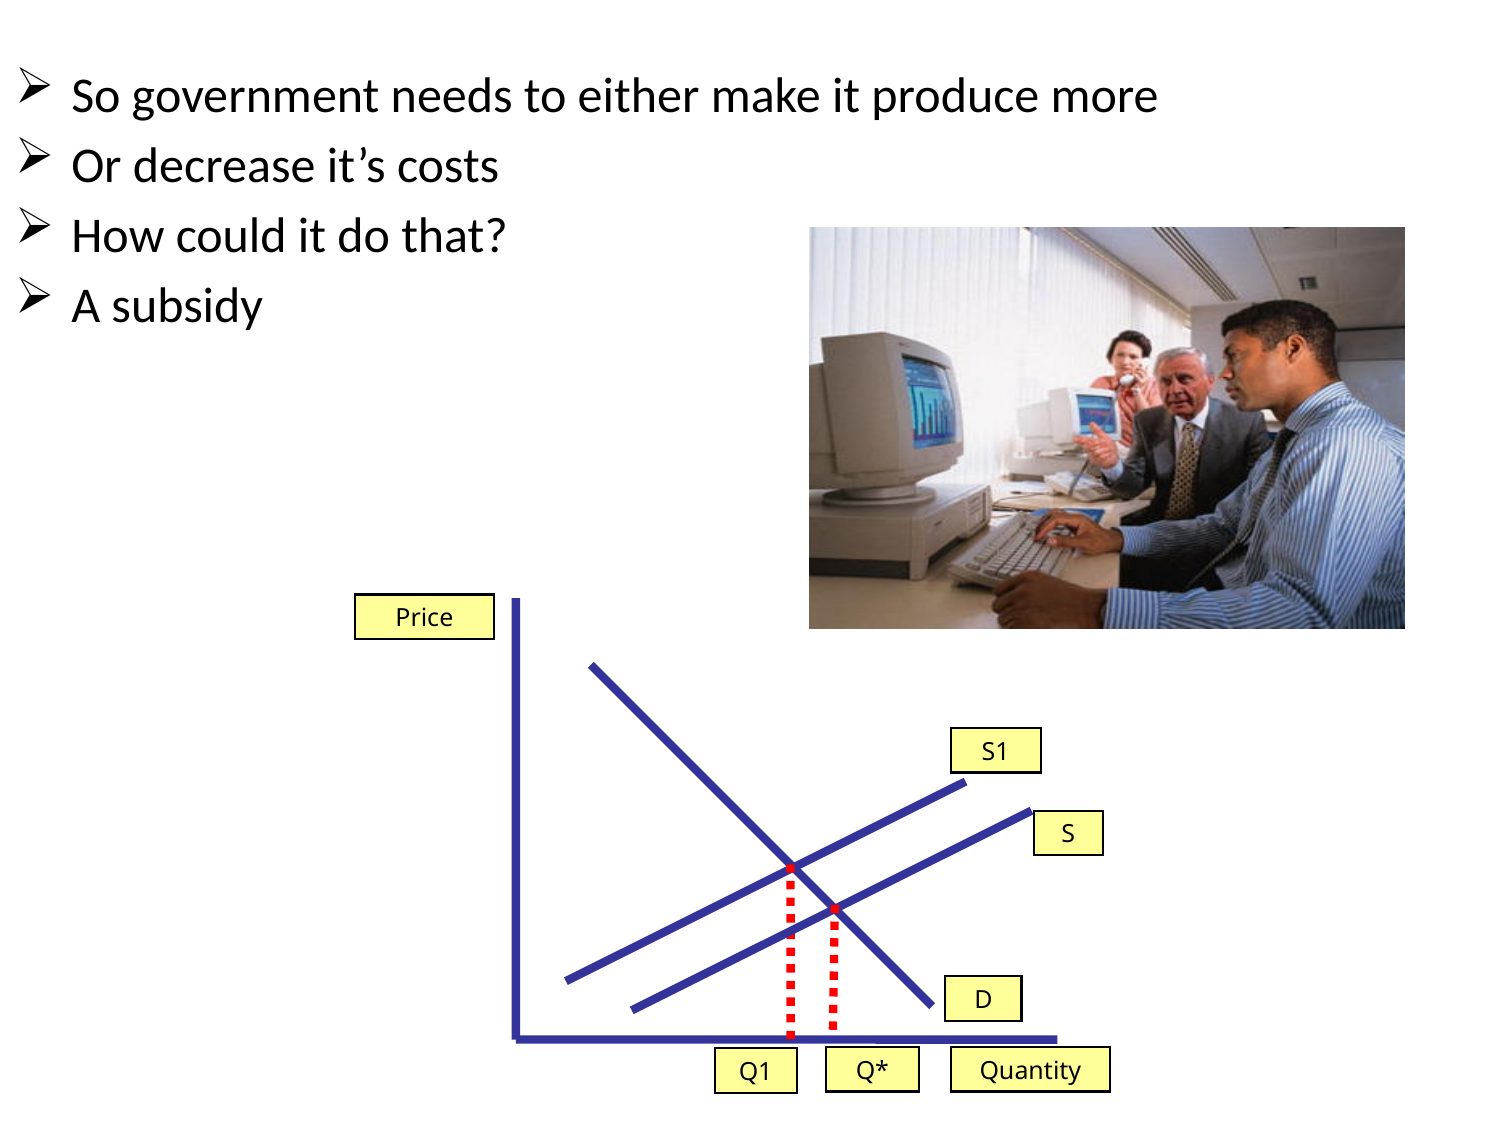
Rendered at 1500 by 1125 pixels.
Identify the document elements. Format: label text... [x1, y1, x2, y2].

text_box S1 [950, 727, 1041, 773]
text_box Price [354, 594, 495, 640]
text_box Quantity [950, 1046, 1111, 1092]
text_box Q* [825, 1046, 919, 1092]
text_box D [945, 976, 1022, 1021]
picture [808, 227, 1405, 630]
text_box S [1033, 810, 1103, 856]
list So government needs to either make it produce more Or decrease it’s costs How could it do that? A subsidy [0, 54, 1350, 1017]
text_box Q1 [714, 1047, 797, 1093]
